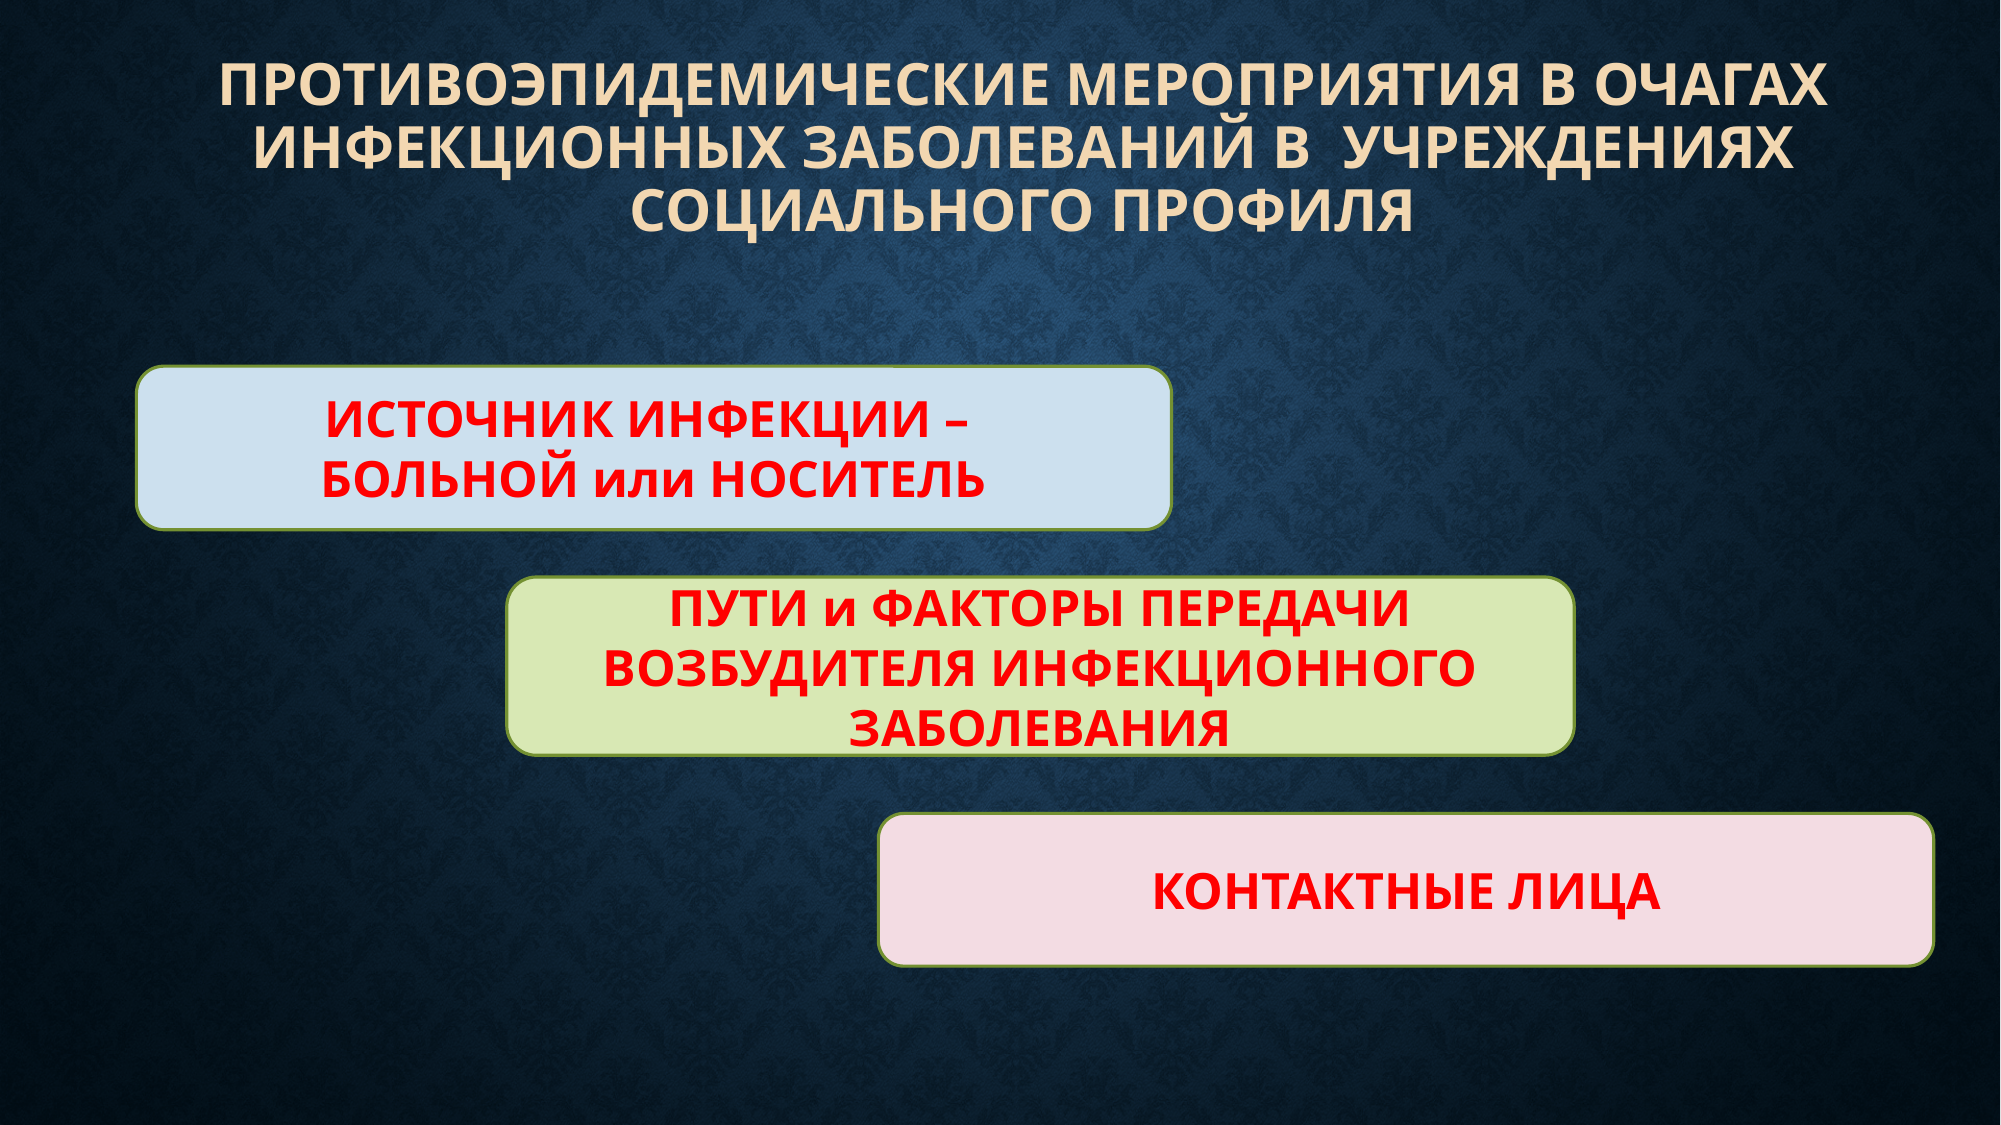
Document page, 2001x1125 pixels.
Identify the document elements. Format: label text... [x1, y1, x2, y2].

text_box ПУТИ и ФАКТОРЫ ПЕРЕДАЧИ ВОЗБУДИТЕЛЯ ИНФЕКЦИОННОГО ЗАБОЛЕВАНИЯ [505, 575, 1576, 757]
title Противоэпидемические мероприятия в очагах инфекционных заболеваний в учреждениях социального профиля [174, 40, 1873, 259]
text_box ИСТОЧНИК ИНФЕКЦИИ – БОЛЬНОЙ или НОСИТЕЛЬ [134, 364, 1174, 532]
text_box КОНТАКТНЫЕ ЛИЦА [876, 811, 1936, 968]
